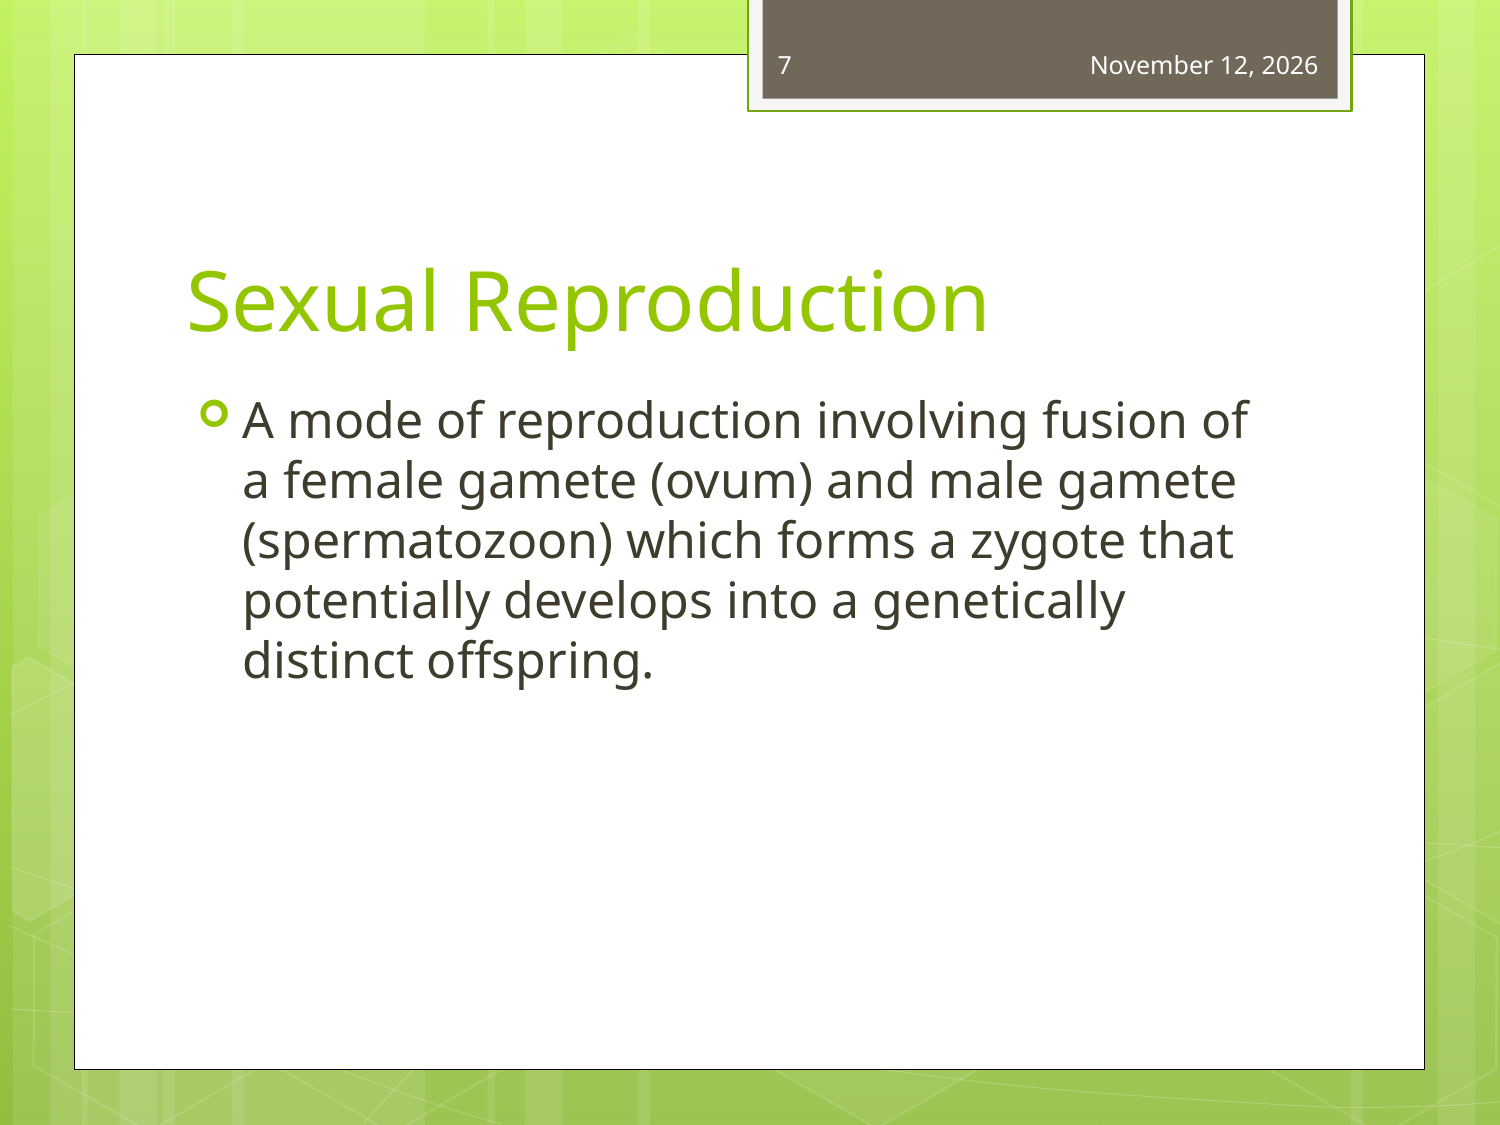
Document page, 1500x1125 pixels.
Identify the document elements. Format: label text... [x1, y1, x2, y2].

title Sexual Reproduction [171, 168, 1324, 357]
slide_number 7 [762, 36, 982, 97]
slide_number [983, 36, 1334, 97]
list A mode of reproduction involving fusion of a female gamete (ovum) and male gamete (spermatozoon) which forms a zygote that potentially develops into a genetically distinct offspring. [171, 381, 1283, 957]
